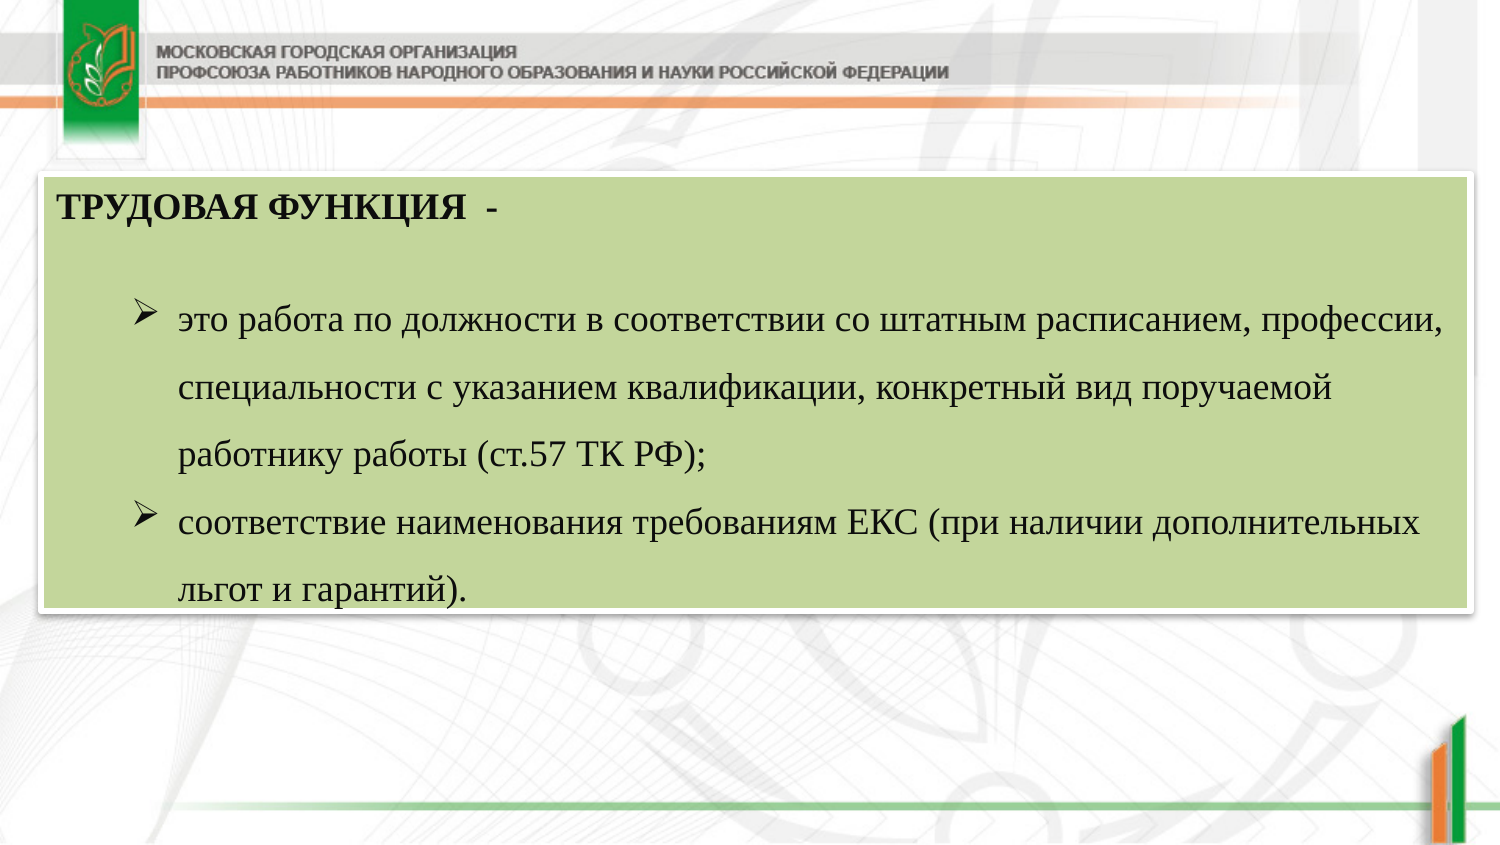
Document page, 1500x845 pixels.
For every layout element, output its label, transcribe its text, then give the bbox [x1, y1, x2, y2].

picture [0, 0, 1500, 845]
text_box ТРУДОВАЯ ФУНКЦИЯ - это работа по должности в соответствии со штатным расписанием, профессии, специальности с указанием квалификации, конкретный вид поручаемой работнику работы (ст.57 ТК РФ); соответствие наименования требованиям ЕКС (при наличии дополнительных льгот и гарантий). [38, 171, 1474, 614]
